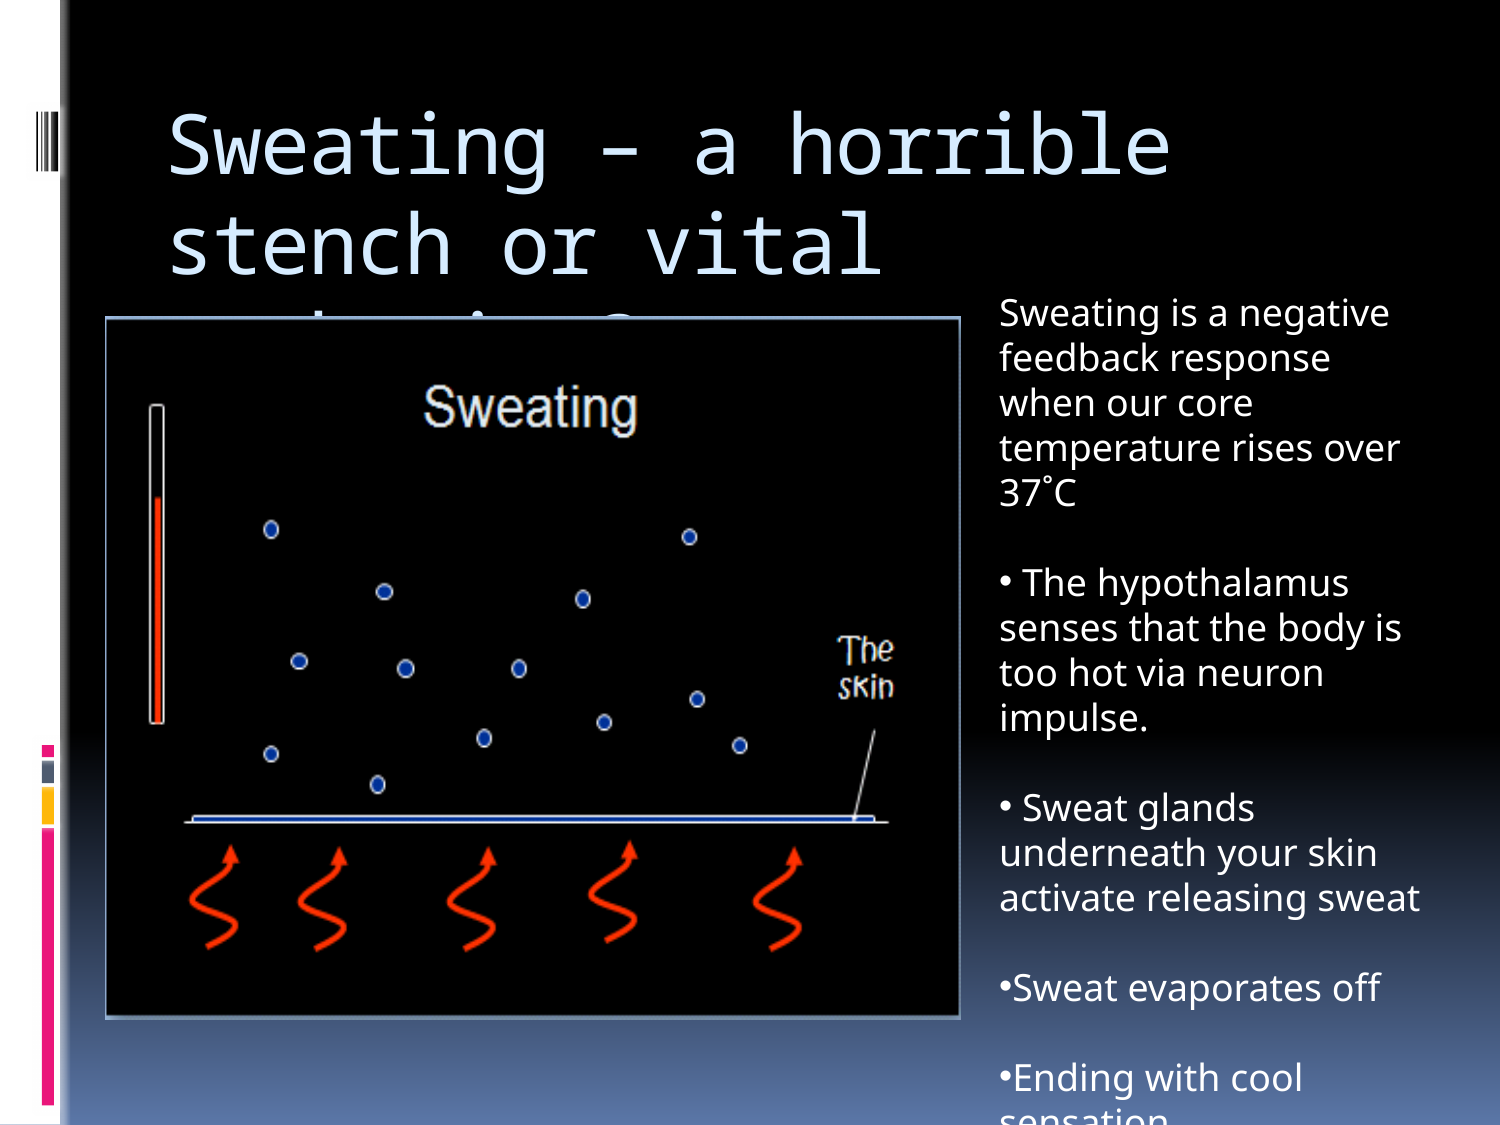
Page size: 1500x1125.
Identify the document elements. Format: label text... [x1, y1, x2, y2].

text_box Sweating is a negative feedback response when our core temperature rises over 37˚C The hypothalamus senses that the body is too hot via neuron impulse. Sweat glands underneath your skin activate releasing sweat Sweat evaporates off Ending with cool sensation [984, 281, 1454, 1125]
title Sweating – a horrible stench or vital mechanism? [150, 83, 1425, 234]
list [104, 315, 962, 1020]
